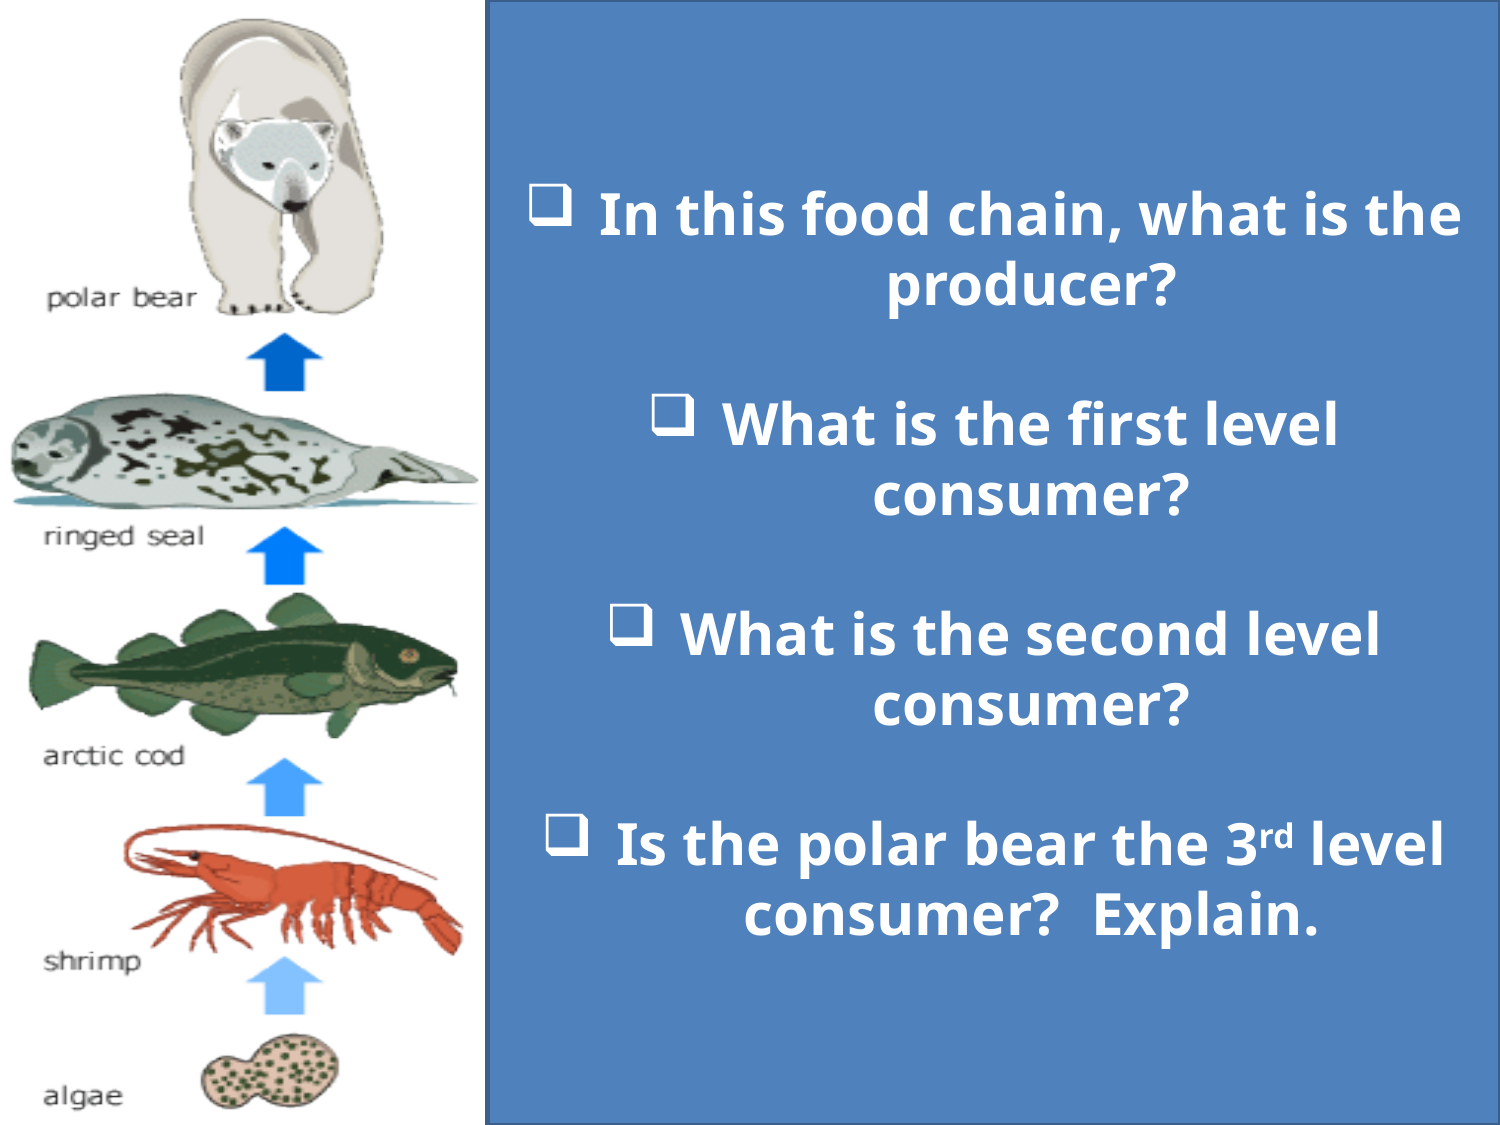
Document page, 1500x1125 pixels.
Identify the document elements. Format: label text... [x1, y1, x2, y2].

picture [0, 12, 888, 1122]
text_box In this food chain, what is the producer? What is the first level consumer? What is the second level consumer? Is the polar bear the 3rd level consumer? Explain. [485, 0, 1500, 1125]
